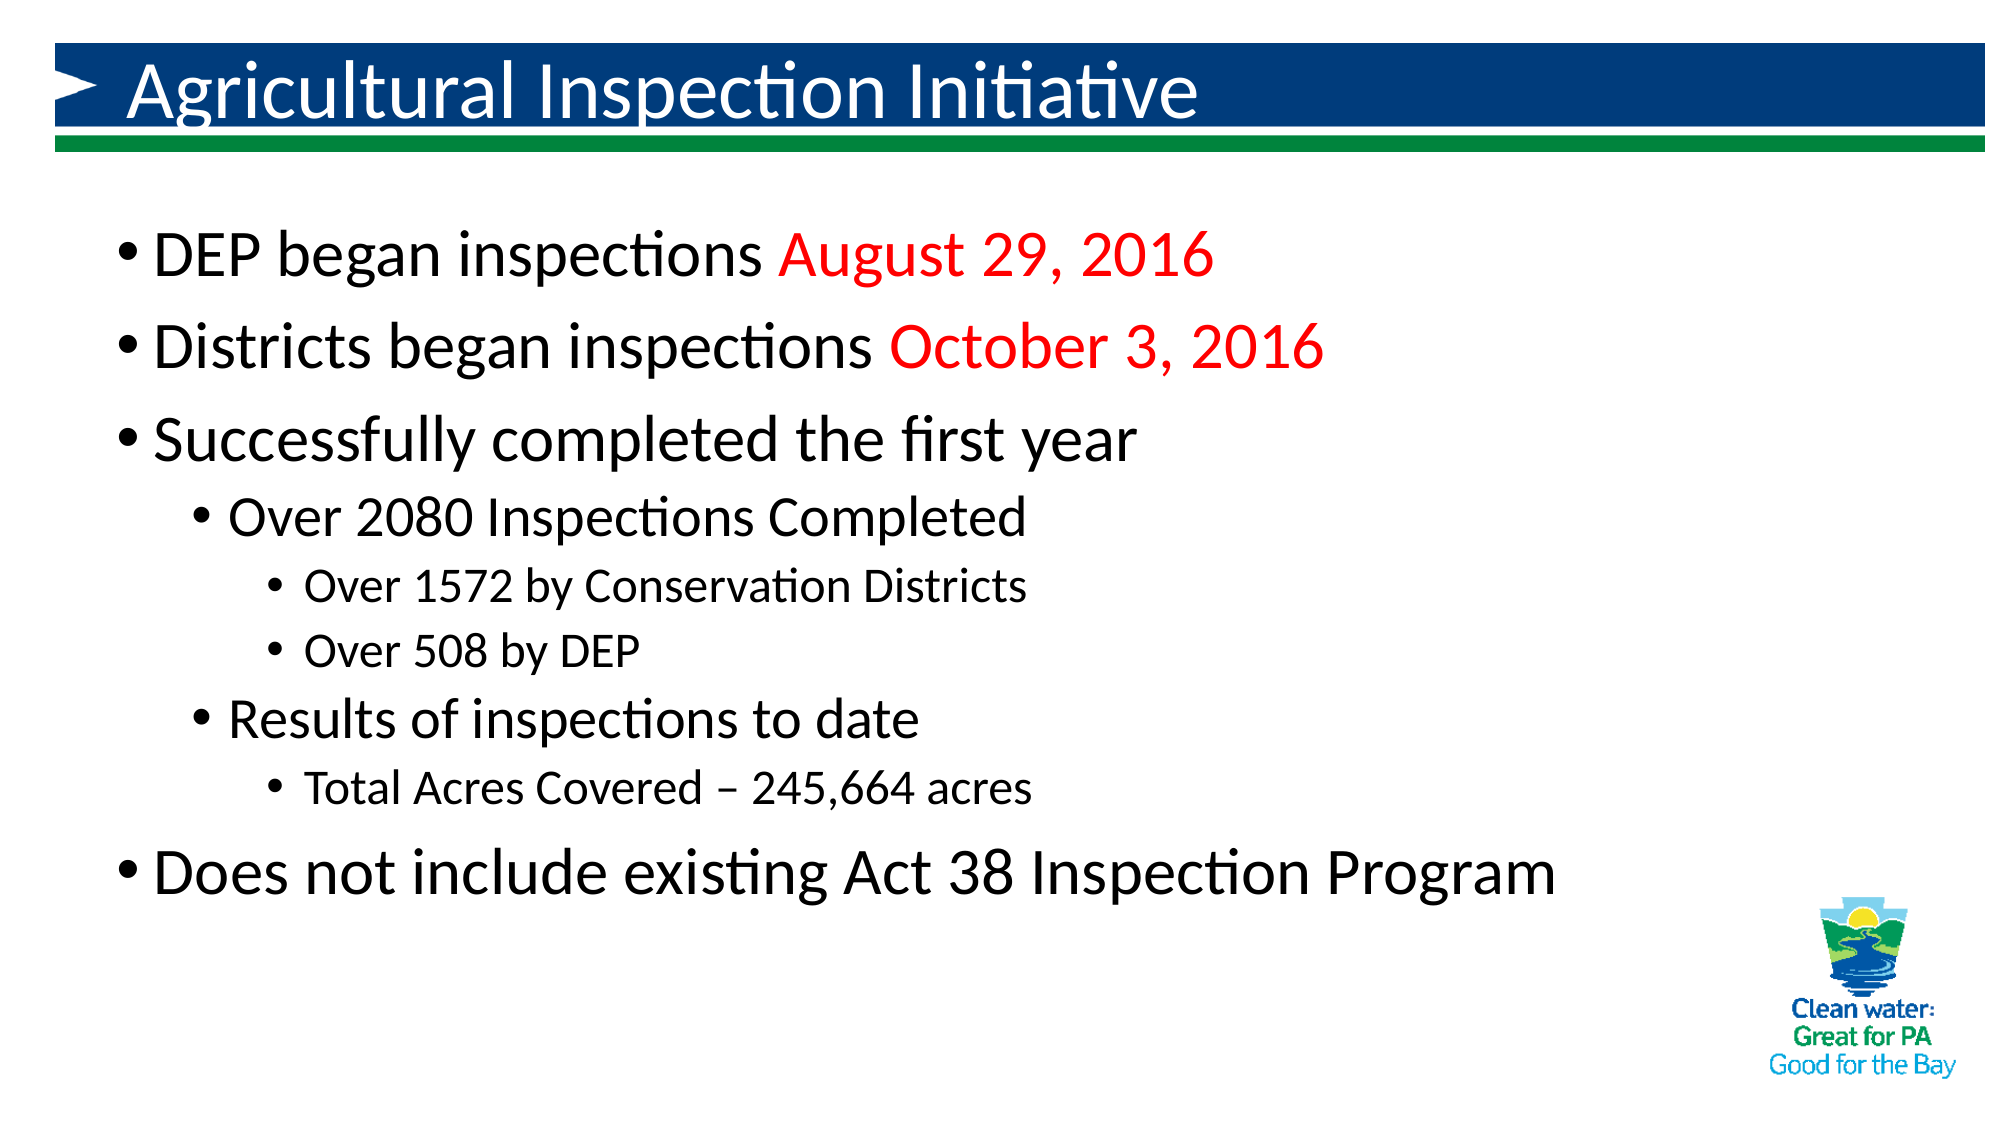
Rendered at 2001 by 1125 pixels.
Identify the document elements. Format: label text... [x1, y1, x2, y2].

list DEP began inspections August 29, 2016 Districts began inspections October 3, 2016 Successfully completed the first year Over 2080 Inspections Completed Over 1572 by Conservation Districts Over 508 by DEP Results of inspections to date Total Acres Covered – 245,664 acres Does not include existing Act 38 Inspection Program [101, 210, 1827, 984]
picture [1765, 894, 1960, 1083]
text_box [55, 43, 1985, 152]
